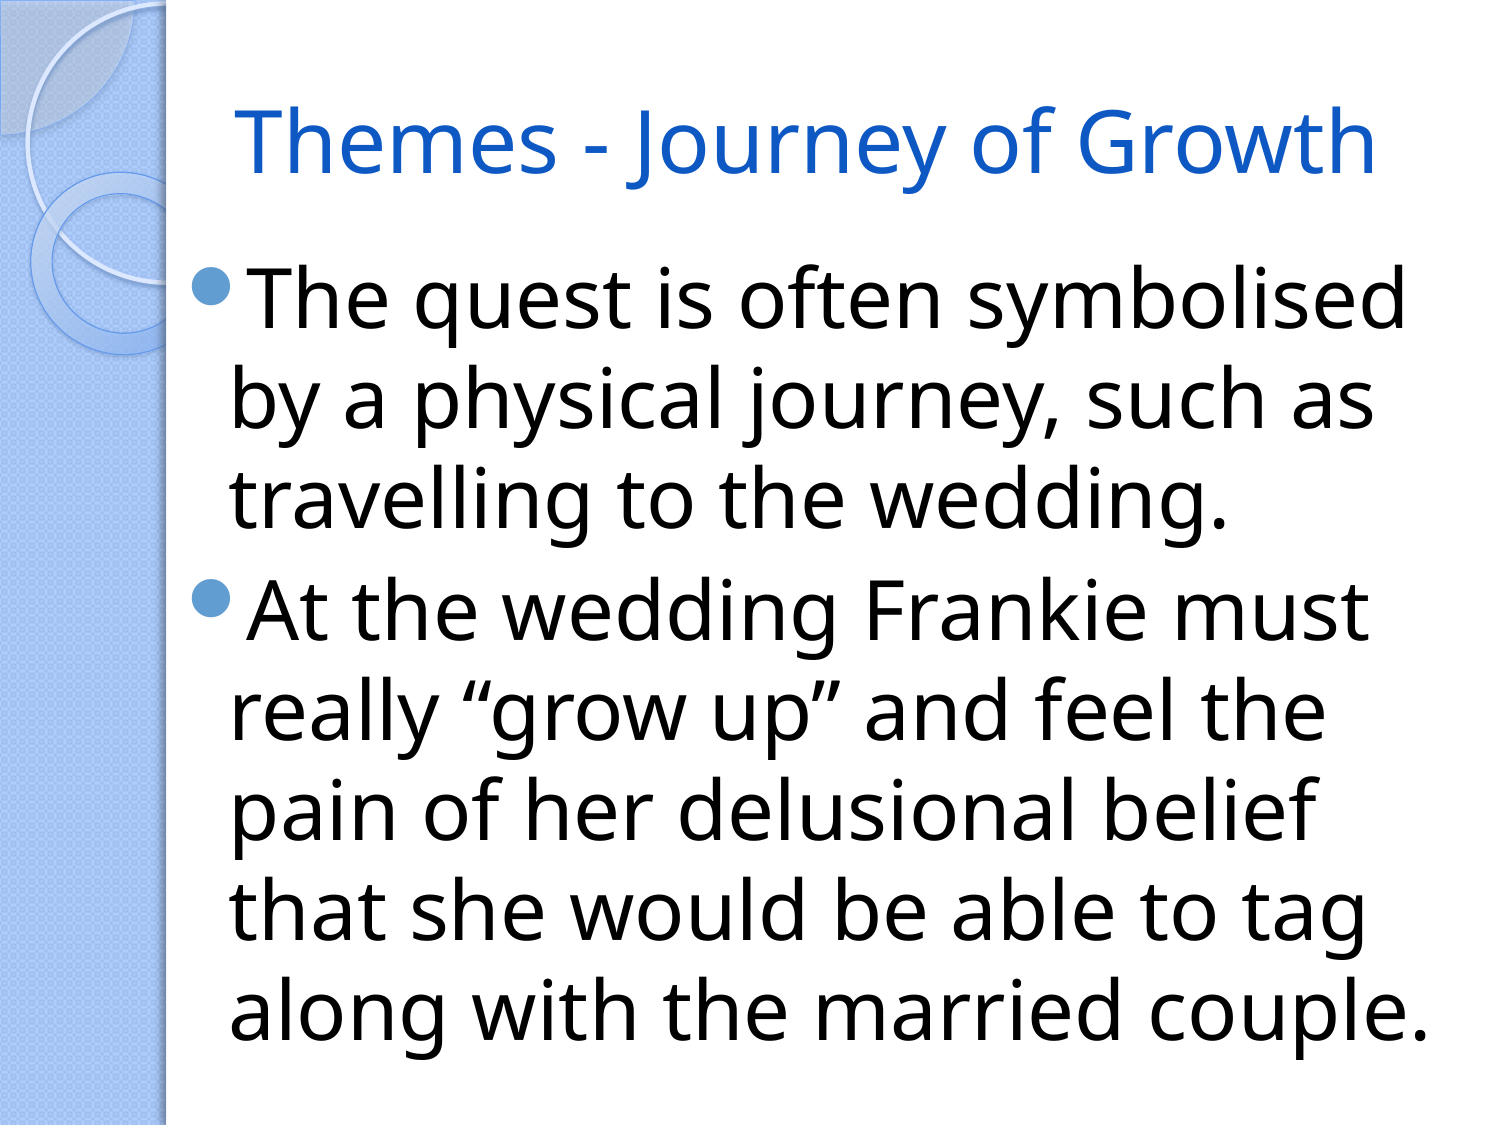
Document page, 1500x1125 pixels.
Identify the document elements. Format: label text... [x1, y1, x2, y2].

title Themes - Journey of Growth [171, 45, 1466, 233]
list The quest is often symbolised by a physical journey, such as travelling to the wedding. At the wedding Frankie must really “grow up” and feel the pain of her delusional belief that she would be able to tag along with the married couple. [159, 237, 1466, 1083]
